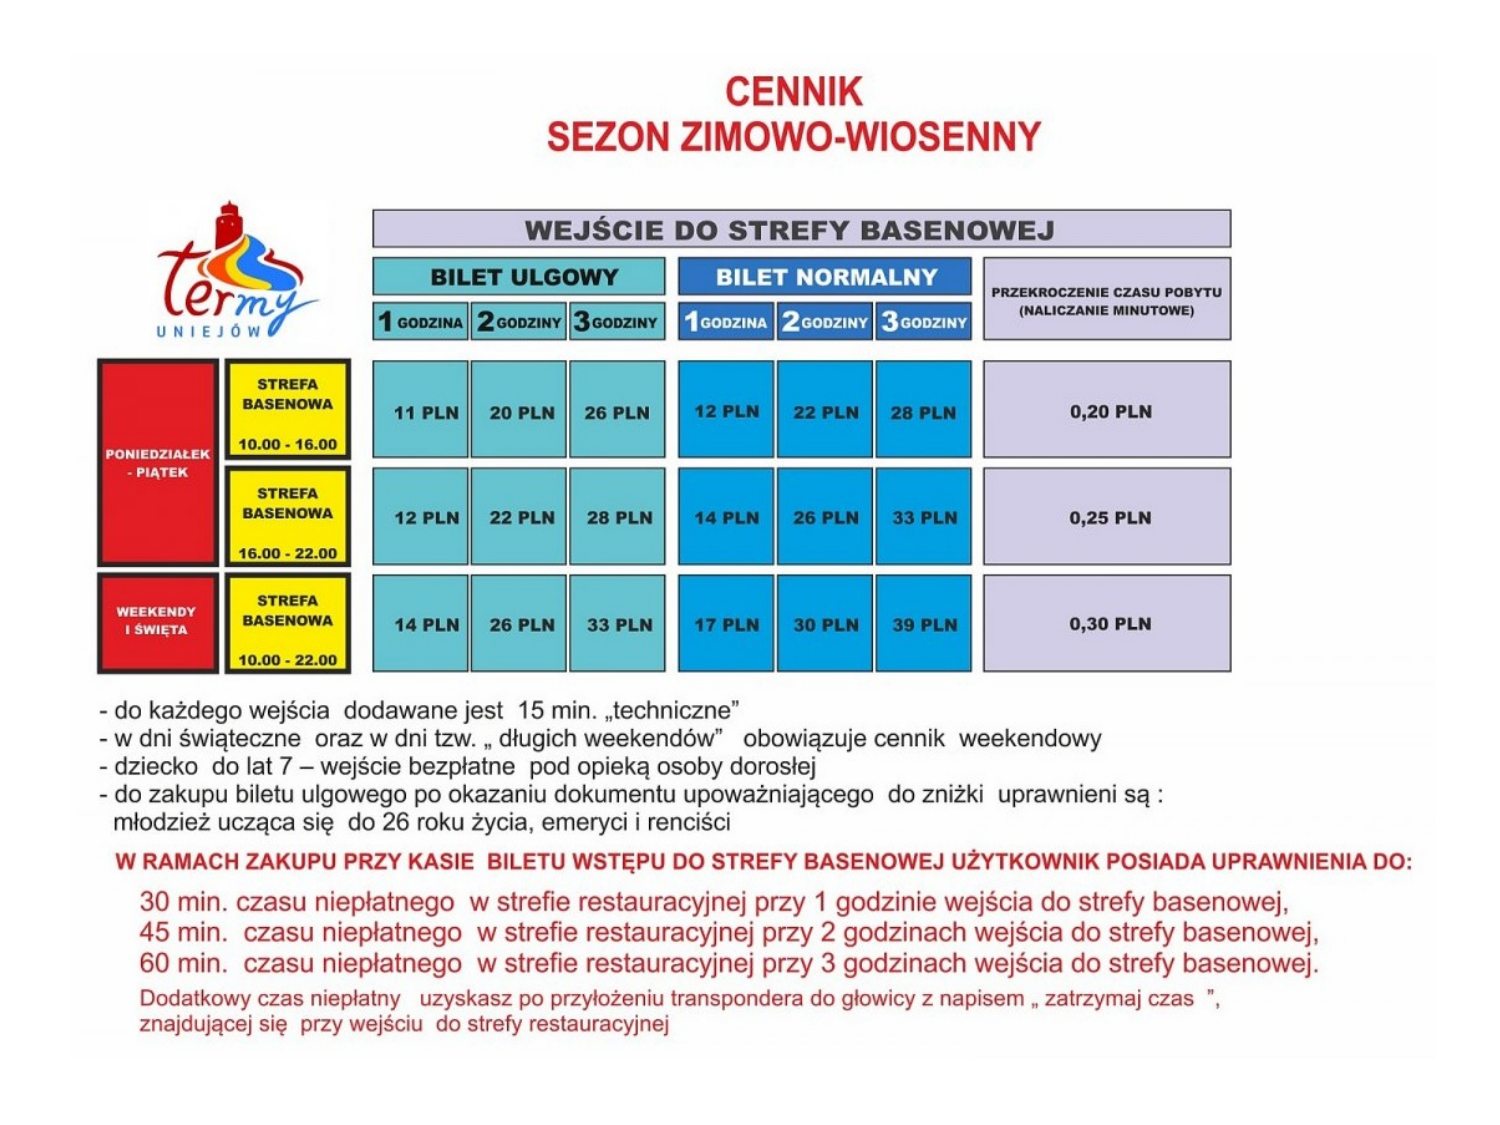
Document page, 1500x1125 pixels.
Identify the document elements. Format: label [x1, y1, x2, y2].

picture [70, 54, 1436, 1059]
